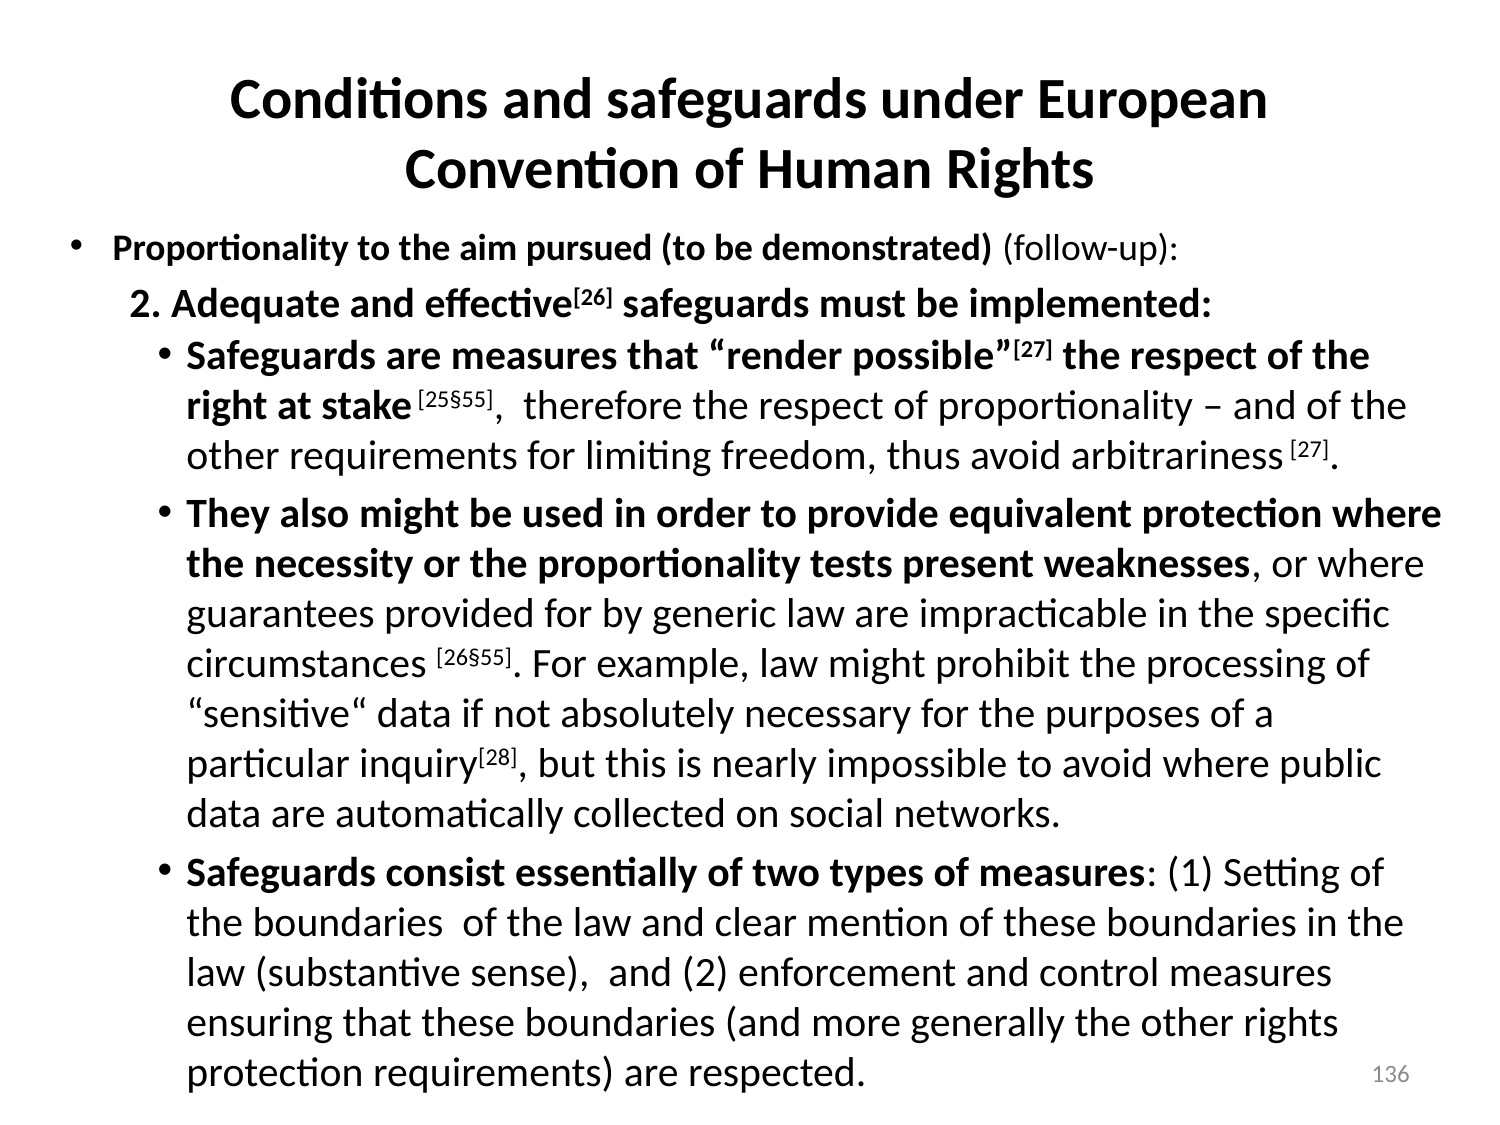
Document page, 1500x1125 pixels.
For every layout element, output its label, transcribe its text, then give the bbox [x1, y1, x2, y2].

list Proportionality to the aim pursued (to be demonstrated) (follow-up): 2. Adequate and effective[26] safeguards must be implemented: Safeguards are measures that “render possible”[27] the respect of the right at stake [25§55], therefore the respect of proportionality – and of the other requirements for limiting freedom, thus avoid arbitrariness [27]. They also might be used in order to provide equivalent protection where the necessity or the proportionality tests present weaknesses, or where guarantees provided for by generic law are impracticable in the specific circumstances [26§55]. For example, law might prohibit the processing of “sensitive“ data if not absolutely necessary for the purposes of a particular inquiry[28], but this is nearly impossible to avoid where public data are automatically collected on social networks. Safeguards consist essentially of two types of measures: (1) Setting of the boundaries of the law and clear mention of these boundaries in the law (substantive sense), and (2) enforcement and control measures ensuring that these boundaries (and more generally the other rights protection requirements) are respected. [54, 214, 1460, 1078]
title Conditions and safeguards under European Convention of Human Rights [74, 44, 1426, 216]
slide_number 136 [1074, 1042, 1425, 1103]
